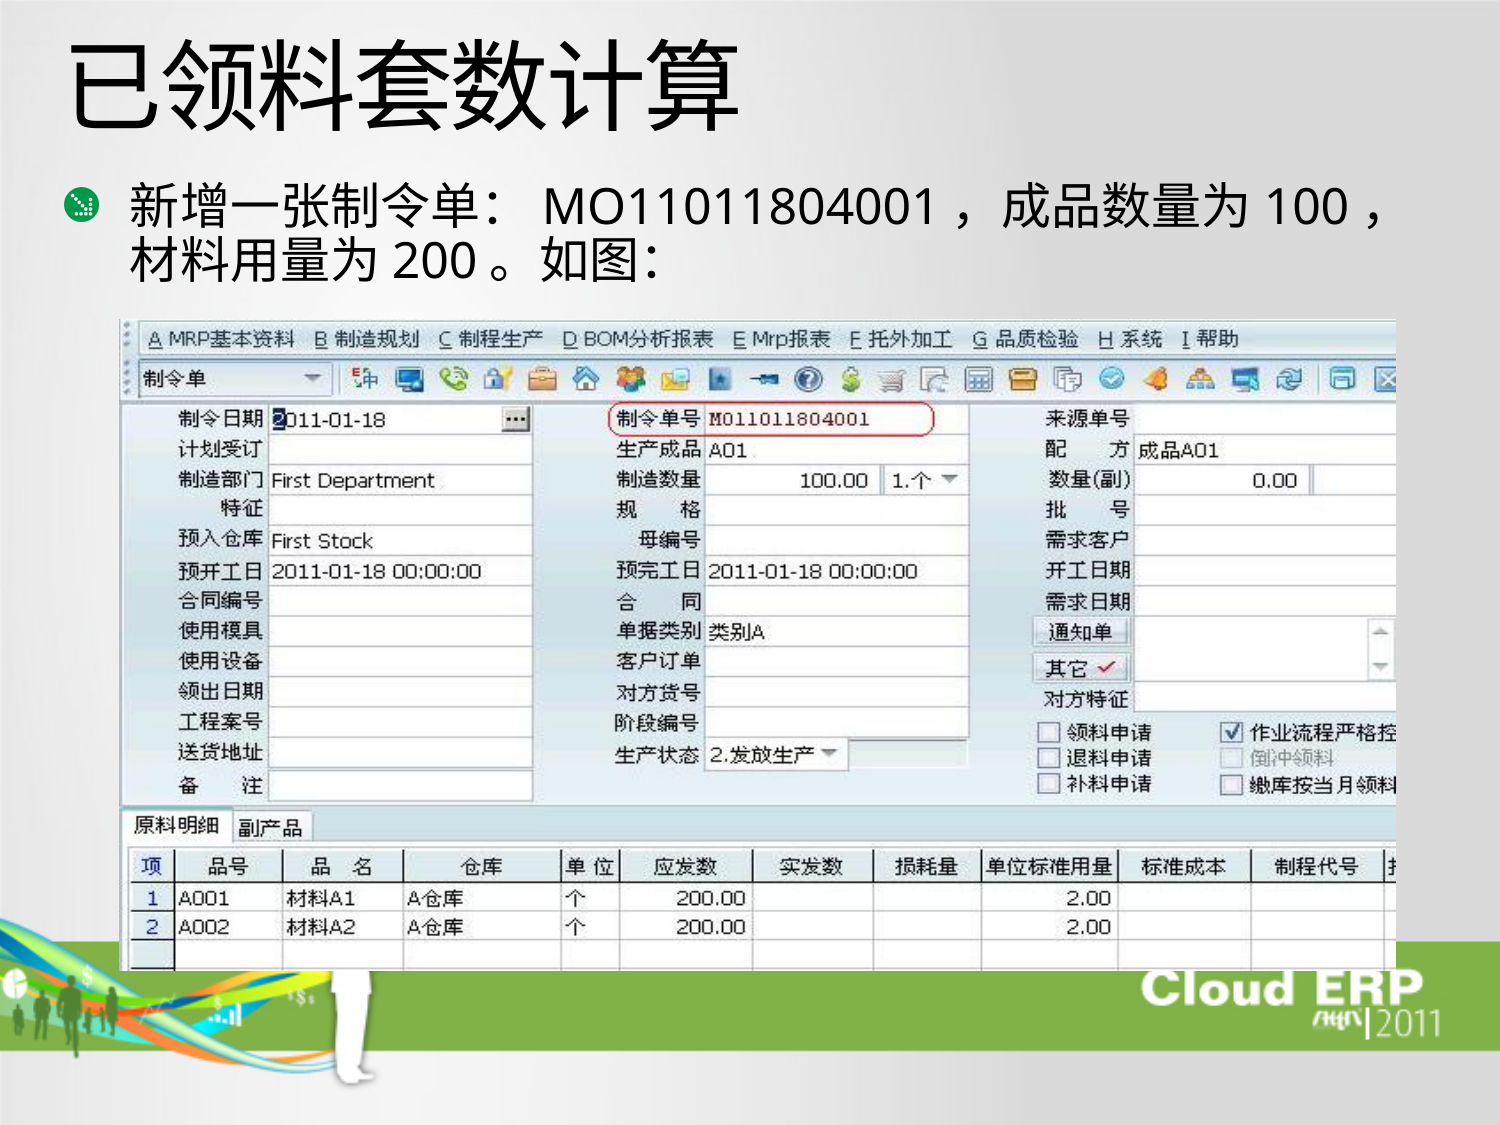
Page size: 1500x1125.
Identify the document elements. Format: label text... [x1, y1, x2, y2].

picture [0, 0, 1500, 1125]
list 新增一张制令单：MO11011804001，成品数量为100，材料用量为200。如图： [64, 180, 1441, 897]
title 已领料套数计算 [62, 37, 1438, 147]
